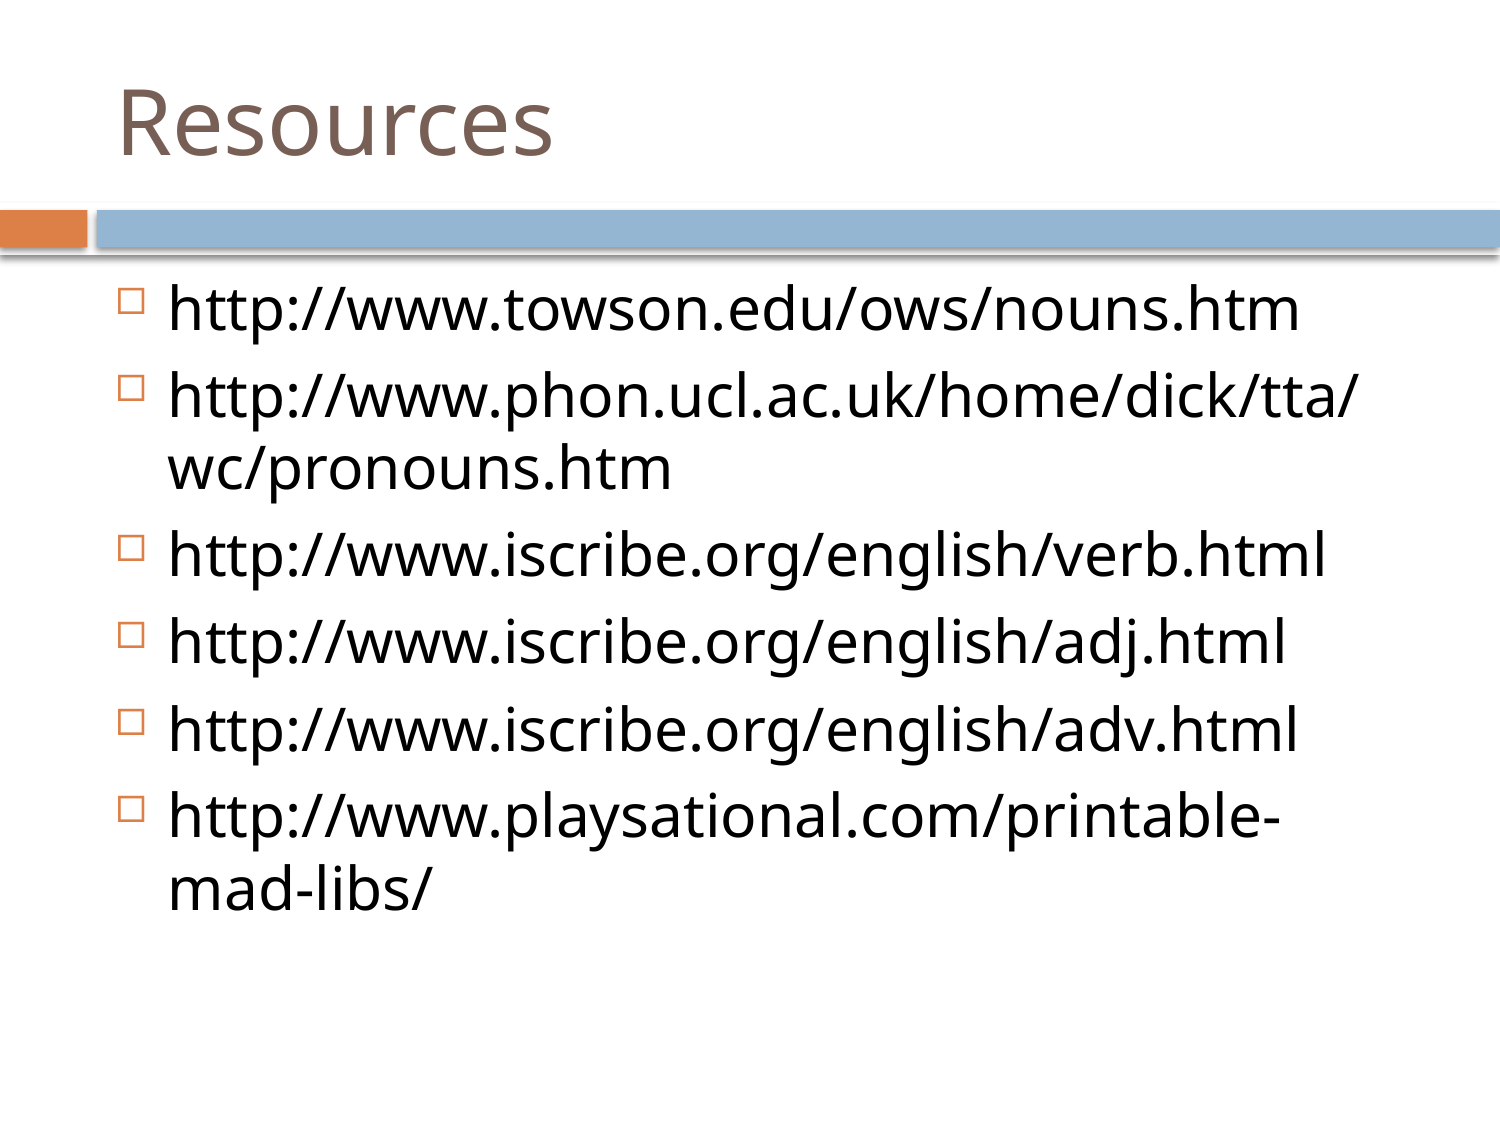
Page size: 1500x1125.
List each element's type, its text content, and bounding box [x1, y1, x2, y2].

title Resources [100, 37, 1438, 200]
list http://www.towson.edu/ows/nouns.htm http://www.phon.ucl.ac.uk/home/dick/tta/wc/pronouns.htm http://www.iscribe.org/english/verb.html http://www.iscribe.org/english/adj.html http://www.iscribe.org/english/adv.html http://www.playsational.com/printable-mad-libs/ [100, 262, 1438, 1000]
